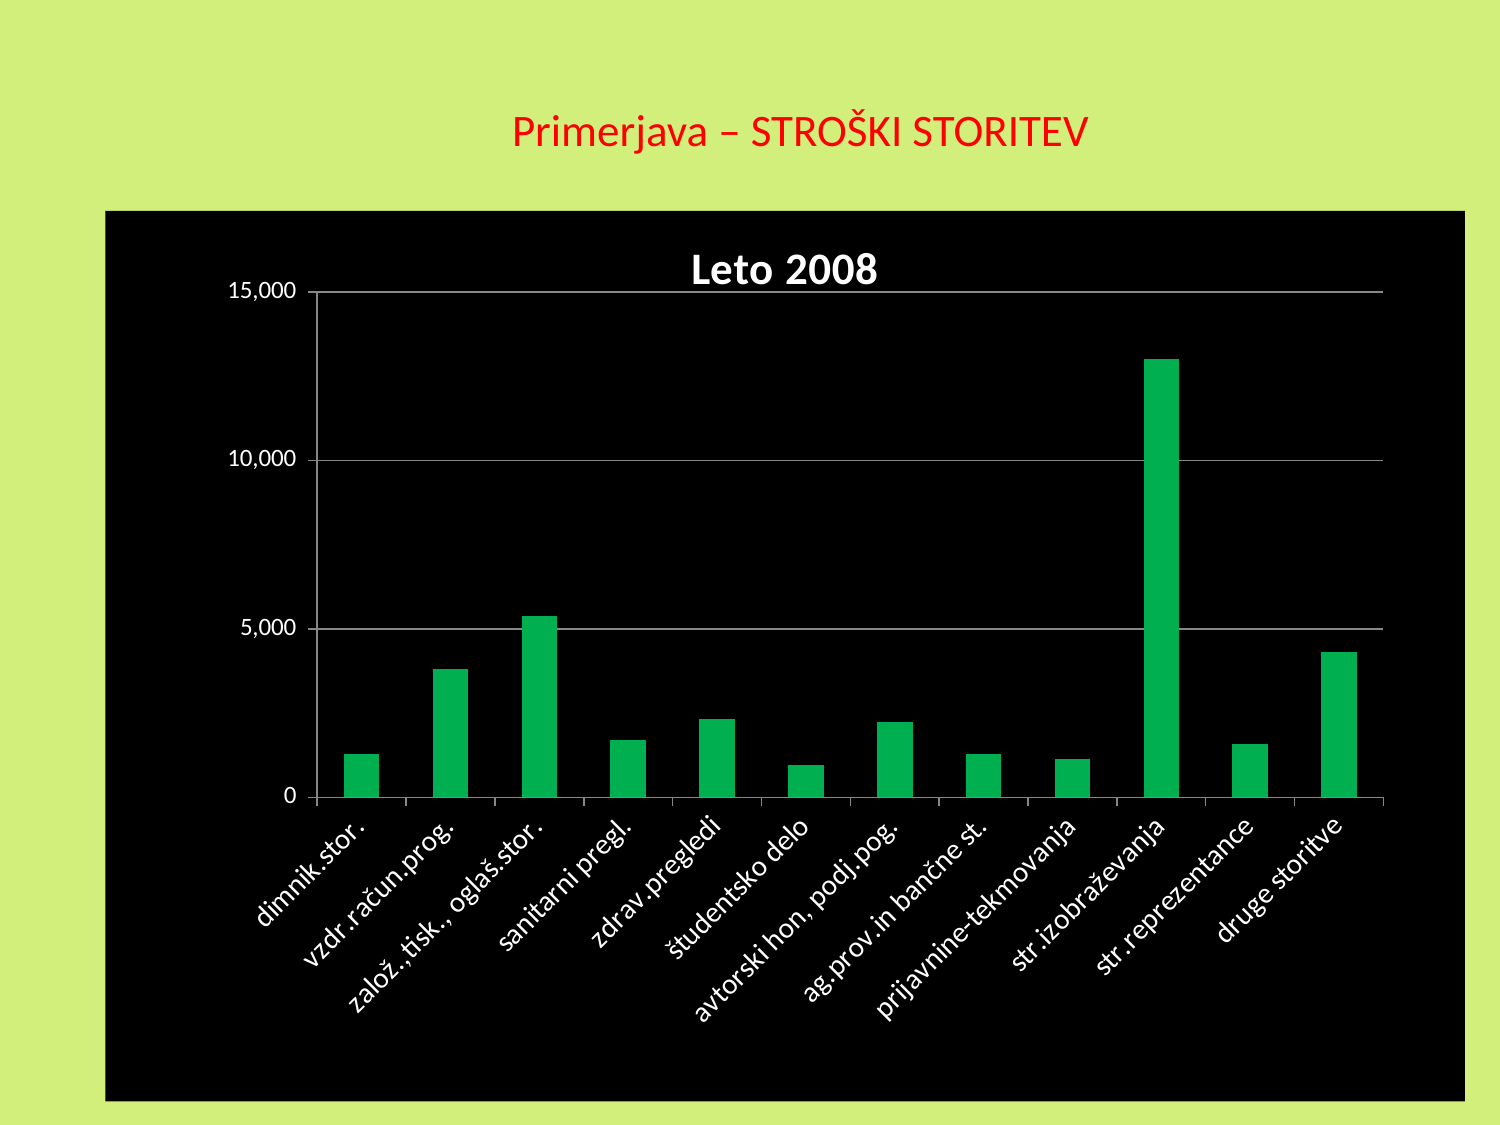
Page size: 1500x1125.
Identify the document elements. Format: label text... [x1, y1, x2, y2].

title Primerjava – STROŠKI STORITEV [234, 93, 1388, 209]
chart [105, 210, 1466, 1102]
